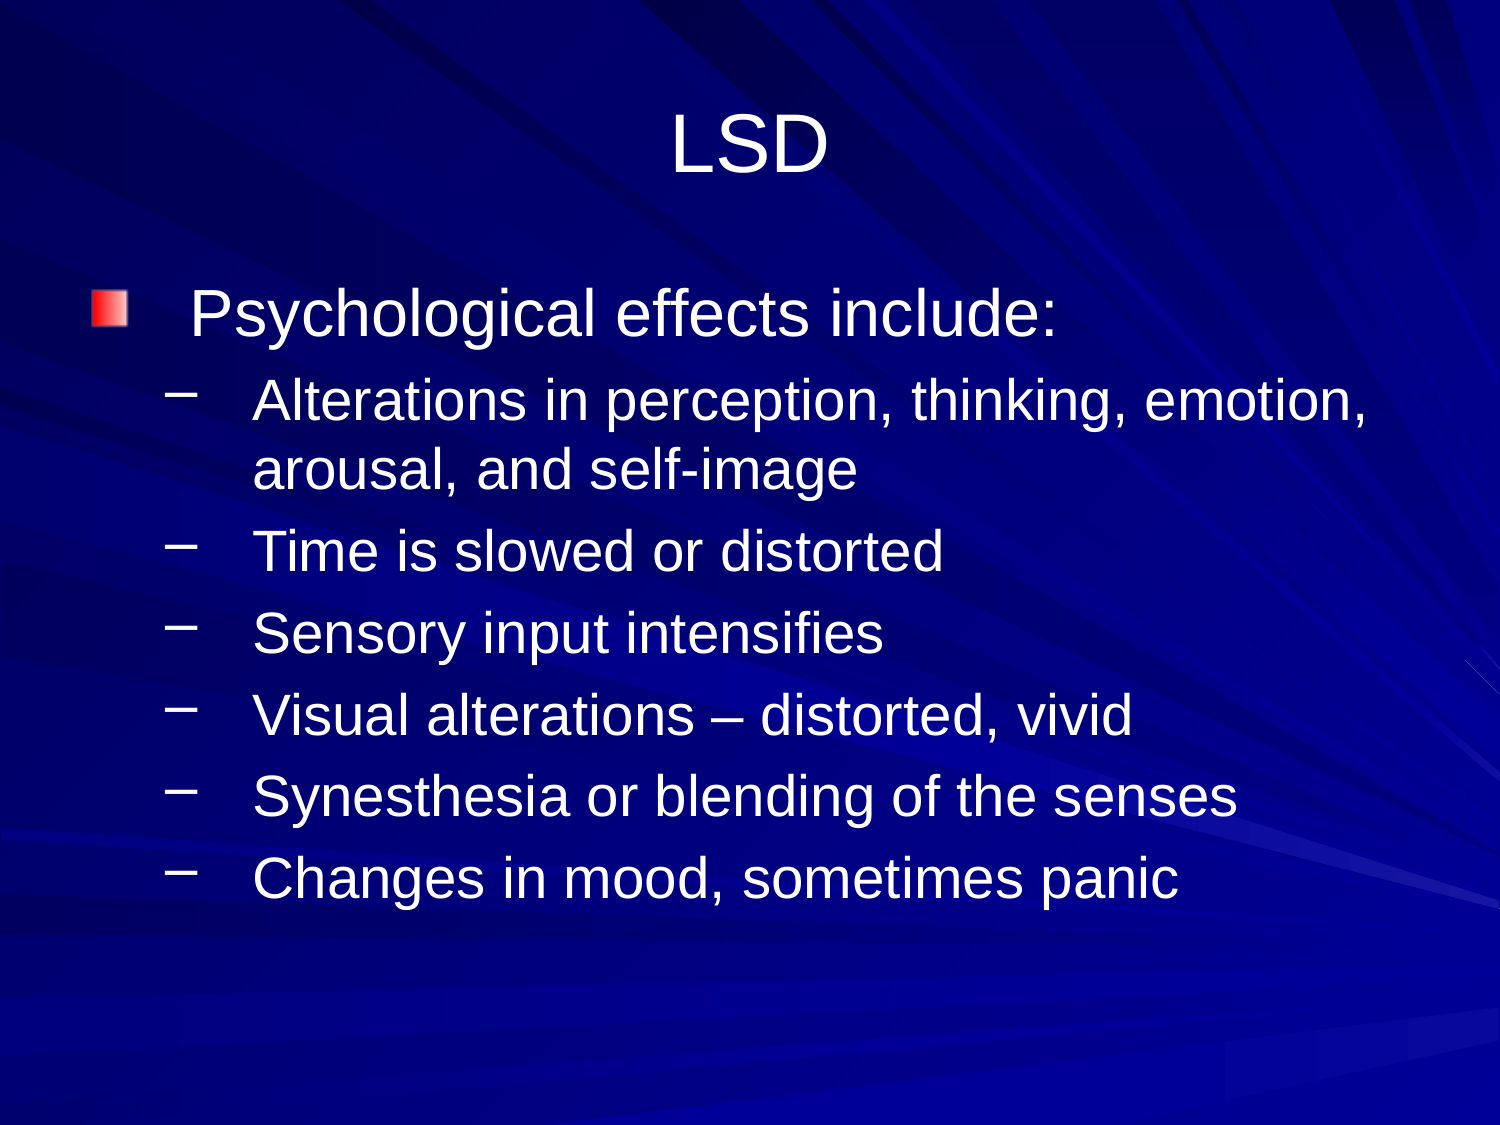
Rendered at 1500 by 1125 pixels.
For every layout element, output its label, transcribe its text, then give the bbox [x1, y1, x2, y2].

list Psychological effects include: Alterations in perception, thinking, emotion, arousal, and self-image Time is slowed or distorted Sensory input intensifies Visual alterations – distorted, vivid Synesthesia or blending of the senses Changes in mood, sometimes panic [74, 262, 1426, 1006]
picture [90, 288, 132, 331]
title LSD [74, 45, 1426, 234]
